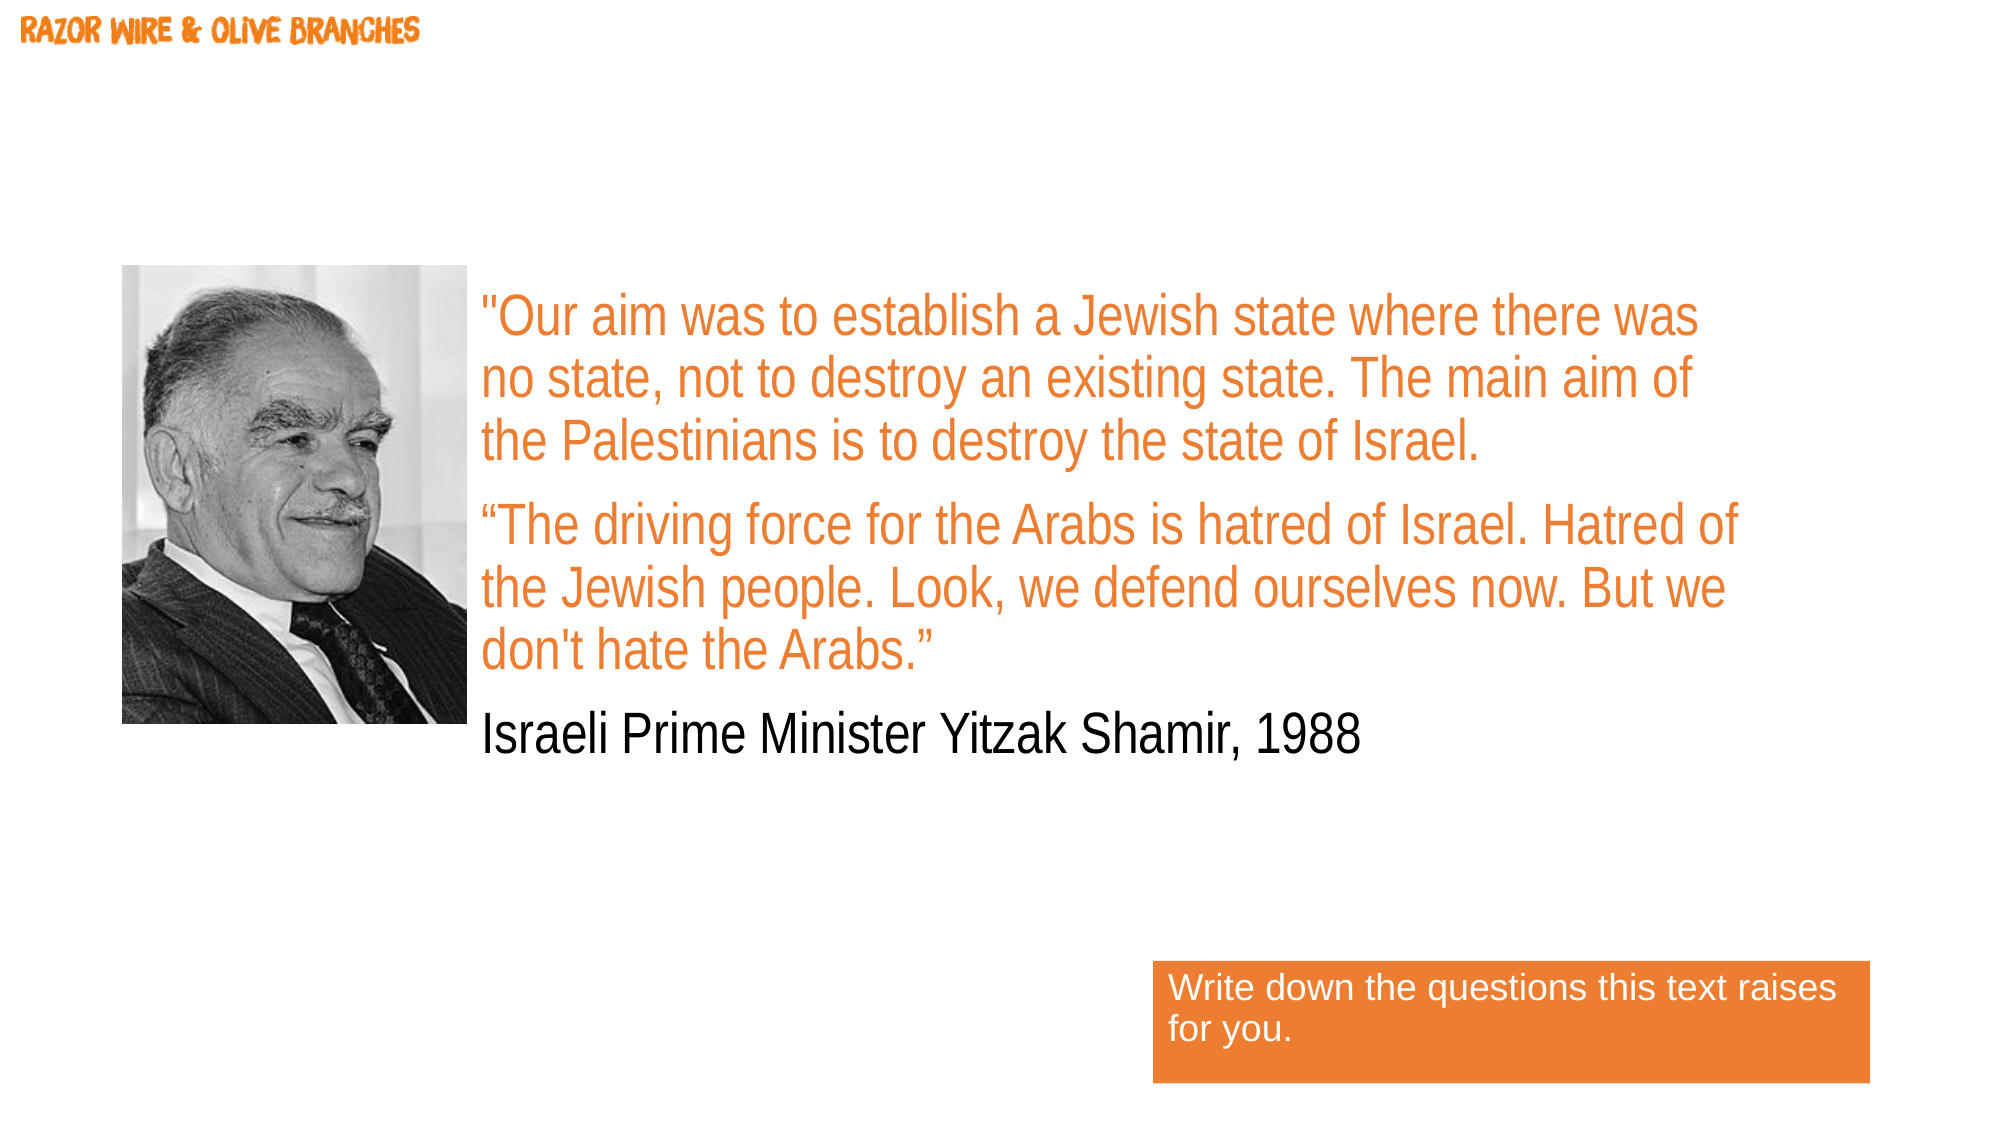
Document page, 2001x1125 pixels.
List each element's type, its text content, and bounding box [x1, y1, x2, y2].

text_box Write down the questions this text raises for you. [1153, 960, 1870, 1084]
list "Our aim was to establish a Jewish state where there was no state, not to destroy an existing state. The main aim of the Palestinians is to destroy the state of Israel. “The driving force for the Arabs is hatred of Israel. Hatred of the Jewish people. Look, we defend ourselves now. But we don't hate the Arabs.” Israeli Prime Minister Yitzak Shamir, 1988 [466, 277, 1759, 992]
picture [122, 265, 467, 724]
